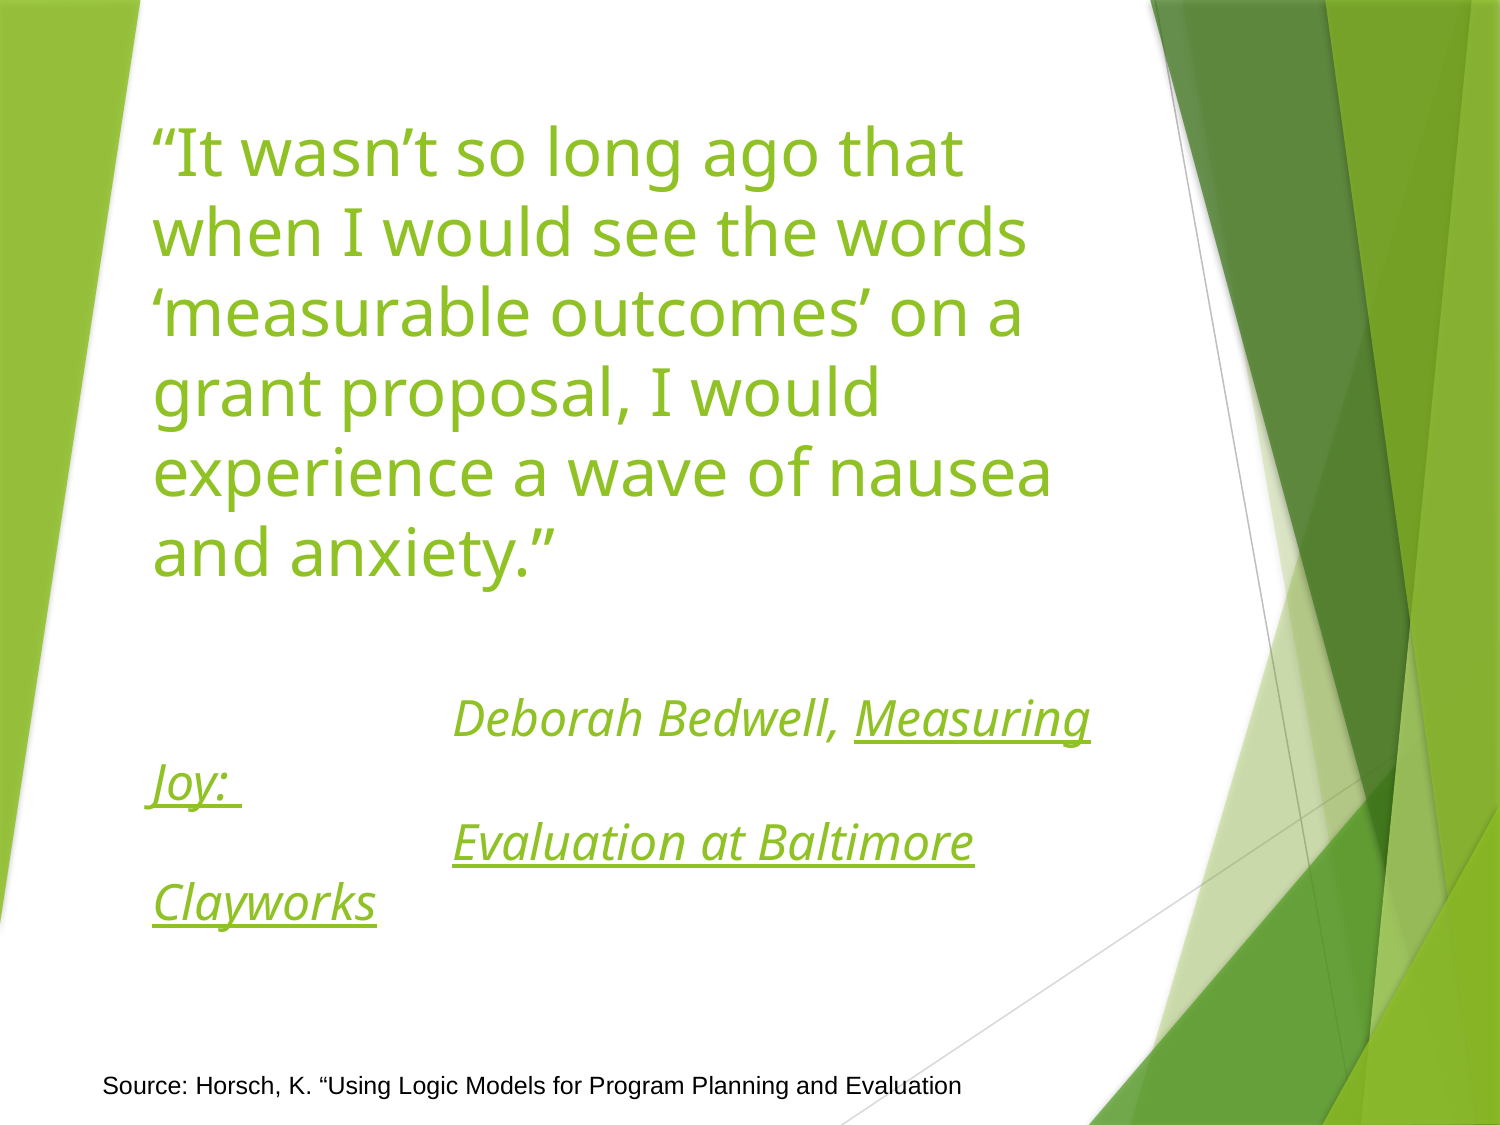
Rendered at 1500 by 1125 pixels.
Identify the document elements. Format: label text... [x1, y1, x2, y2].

title “It wasn’t so long ago that when I would see the words ‘measurable outcomes’ on a grant proposal, I would experience a wave of nausea and anxiety.” Deborah Bedwell, Measuring Joy: Evaluation at Baltimore Clayworks [137, 75, 1125, 938]
text_box Source: Horsch, K. “Using Logic Models for Program Planning and Evaluation [87, 1062, 1075, 1108]
